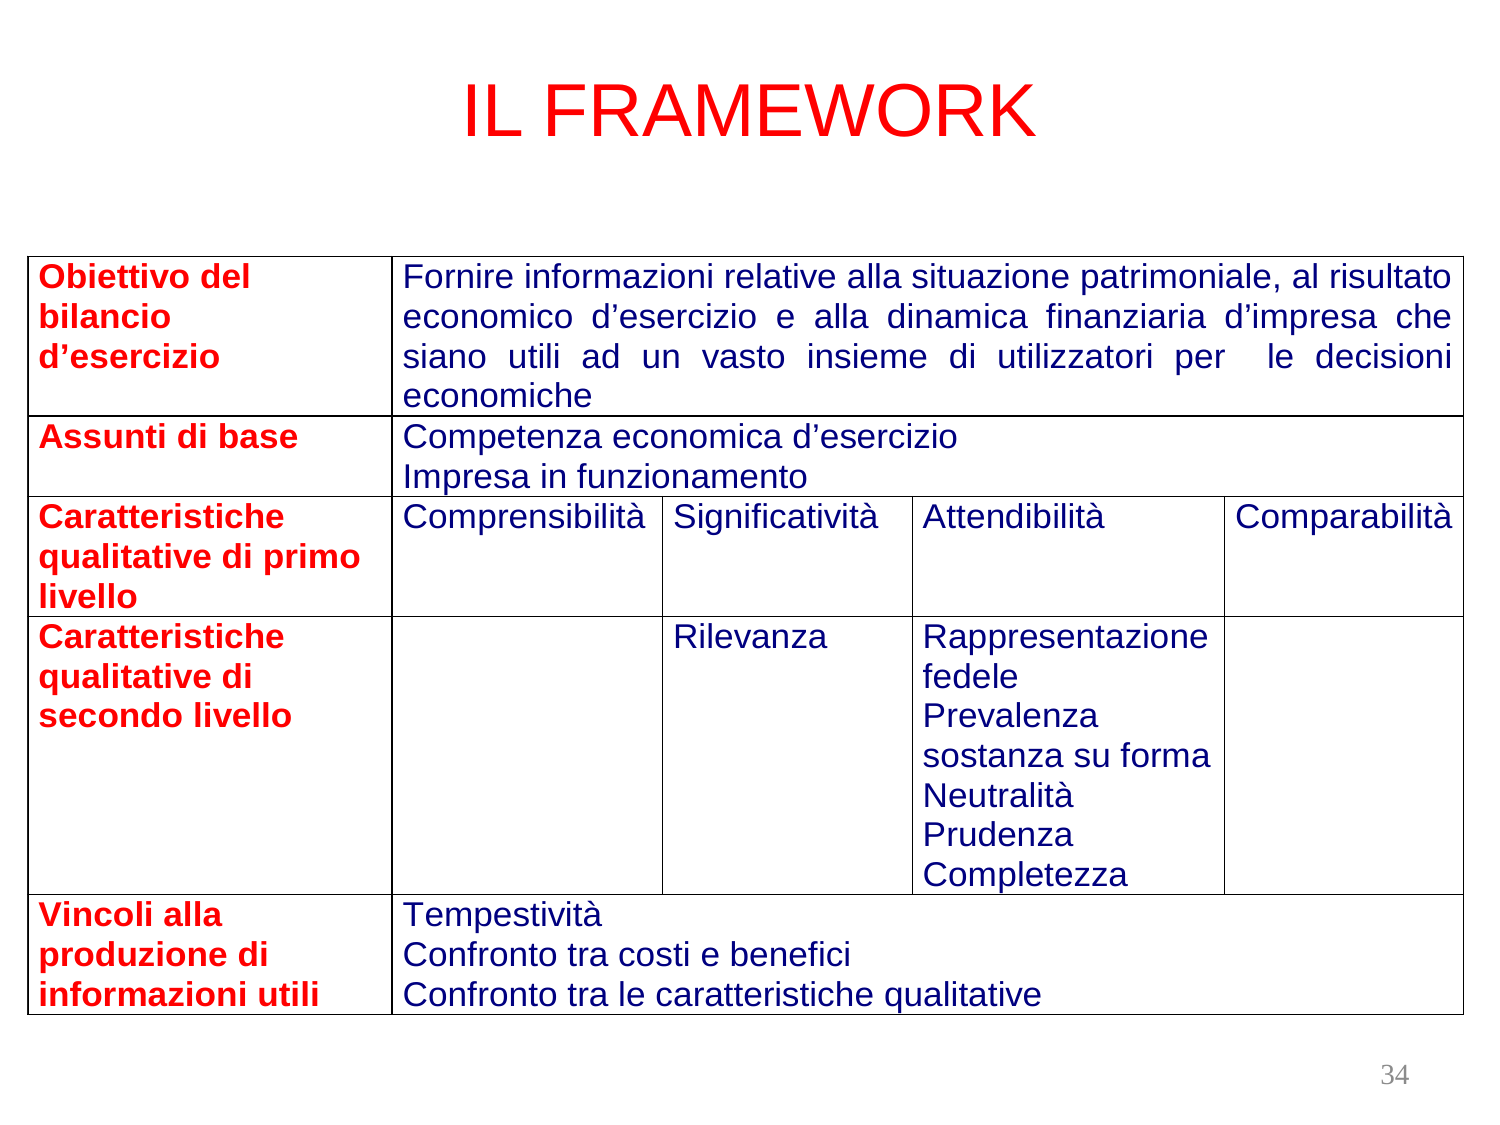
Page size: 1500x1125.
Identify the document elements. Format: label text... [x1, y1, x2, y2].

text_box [27, 255, 1483, 1048]
title IL FRAMEWORK [0, 0, 1500, 213]
slide_number 34 [1074, 1055, 1425, 1103]
